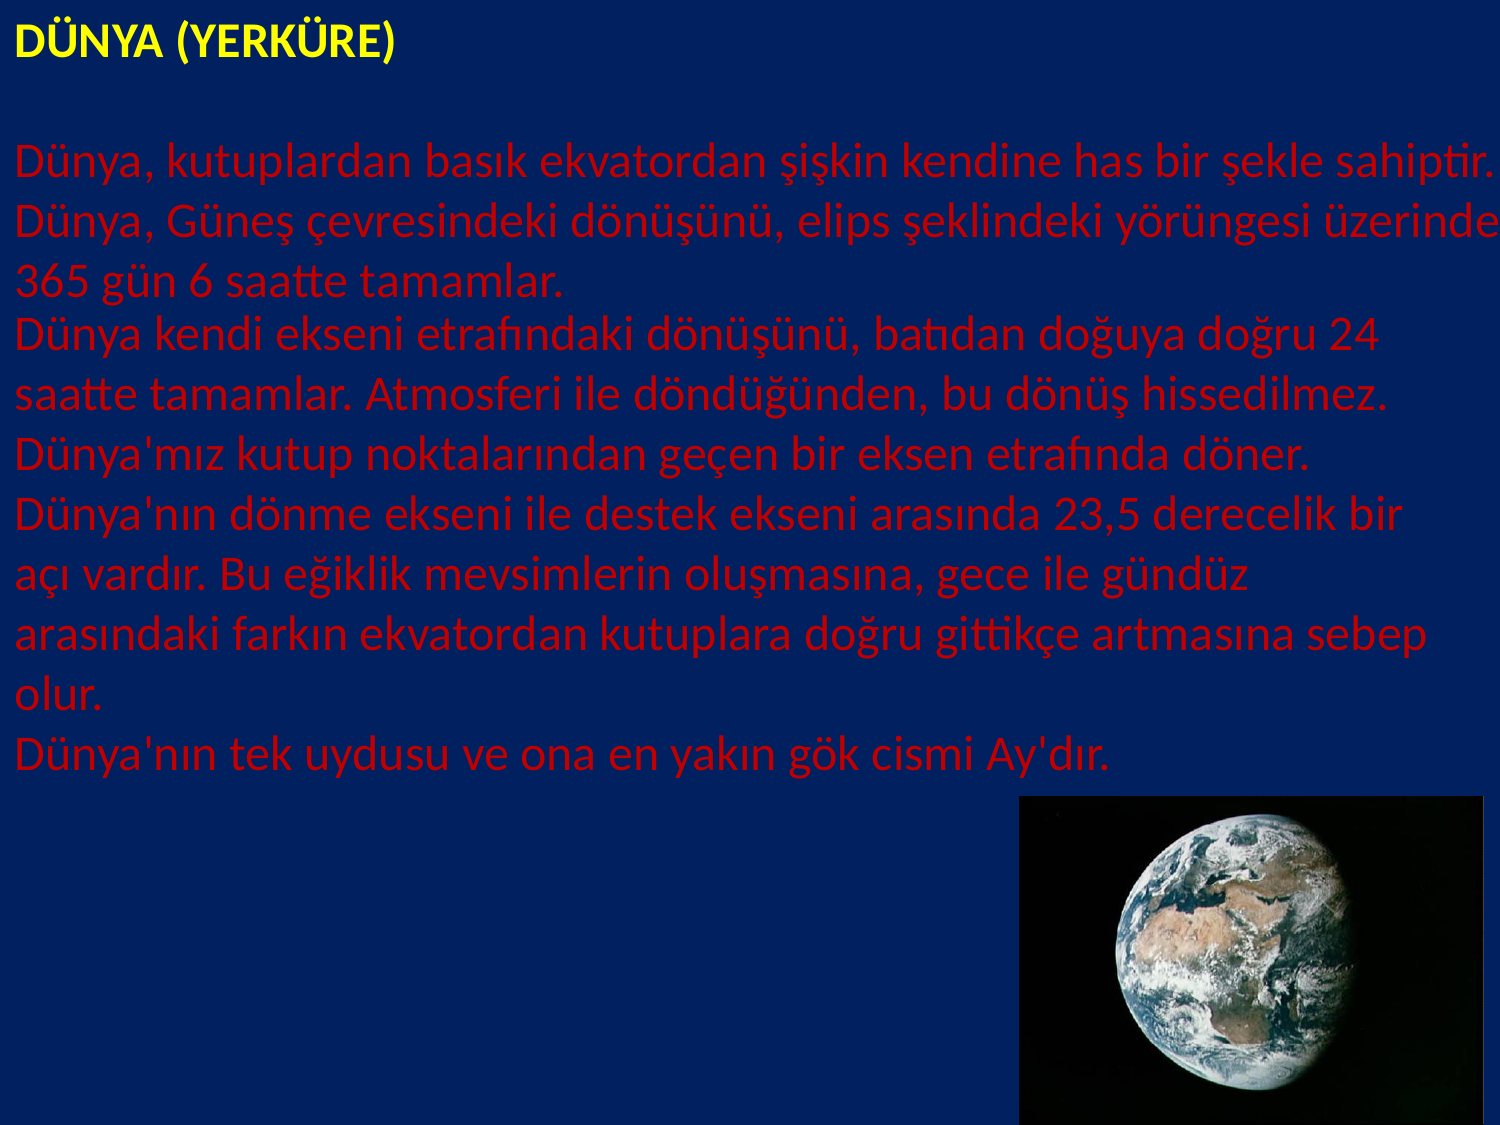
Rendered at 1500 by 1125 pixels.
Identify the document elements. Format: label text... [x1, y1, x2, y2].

text_box Dünya kendi ekseni etrafındaki dönüşünü, batıdan doğuya doğru 24 saatte tamamlar. Atmosferi ile döndüğünden, bu dönüş hissedilmez. Dünya'mız kutup noktalarından geçen bir eksen etrafında döner. Dünya'nın dönme ekseni ile destek ekseni arasında 23,5 derecelik bir açı vardır. Bu eğiklik mevsimlerin oluşmasına, gece ile gündüz arasındaki farkın ekvatordan kutuplara doğru gittikçe artmasına sebep olur. Dünya'nın tek uydusu ve ona en yakın gök cismi Ay'dır. [0, 292, 1453, 788]
picture [1019, 796, 1484, 1125]
text_box DÜNYA (YERKÜRE) Dünya, kutuplardan basık ekvatordan şişkin kendine has bir şekle sahiptir. Dünya, Güneş çevresindeki dönüşünü, elips şeklindeki yörüngesi üzerinde, 365 gün 6 saatte tamamlar. [0, 0, 1500, 315]
